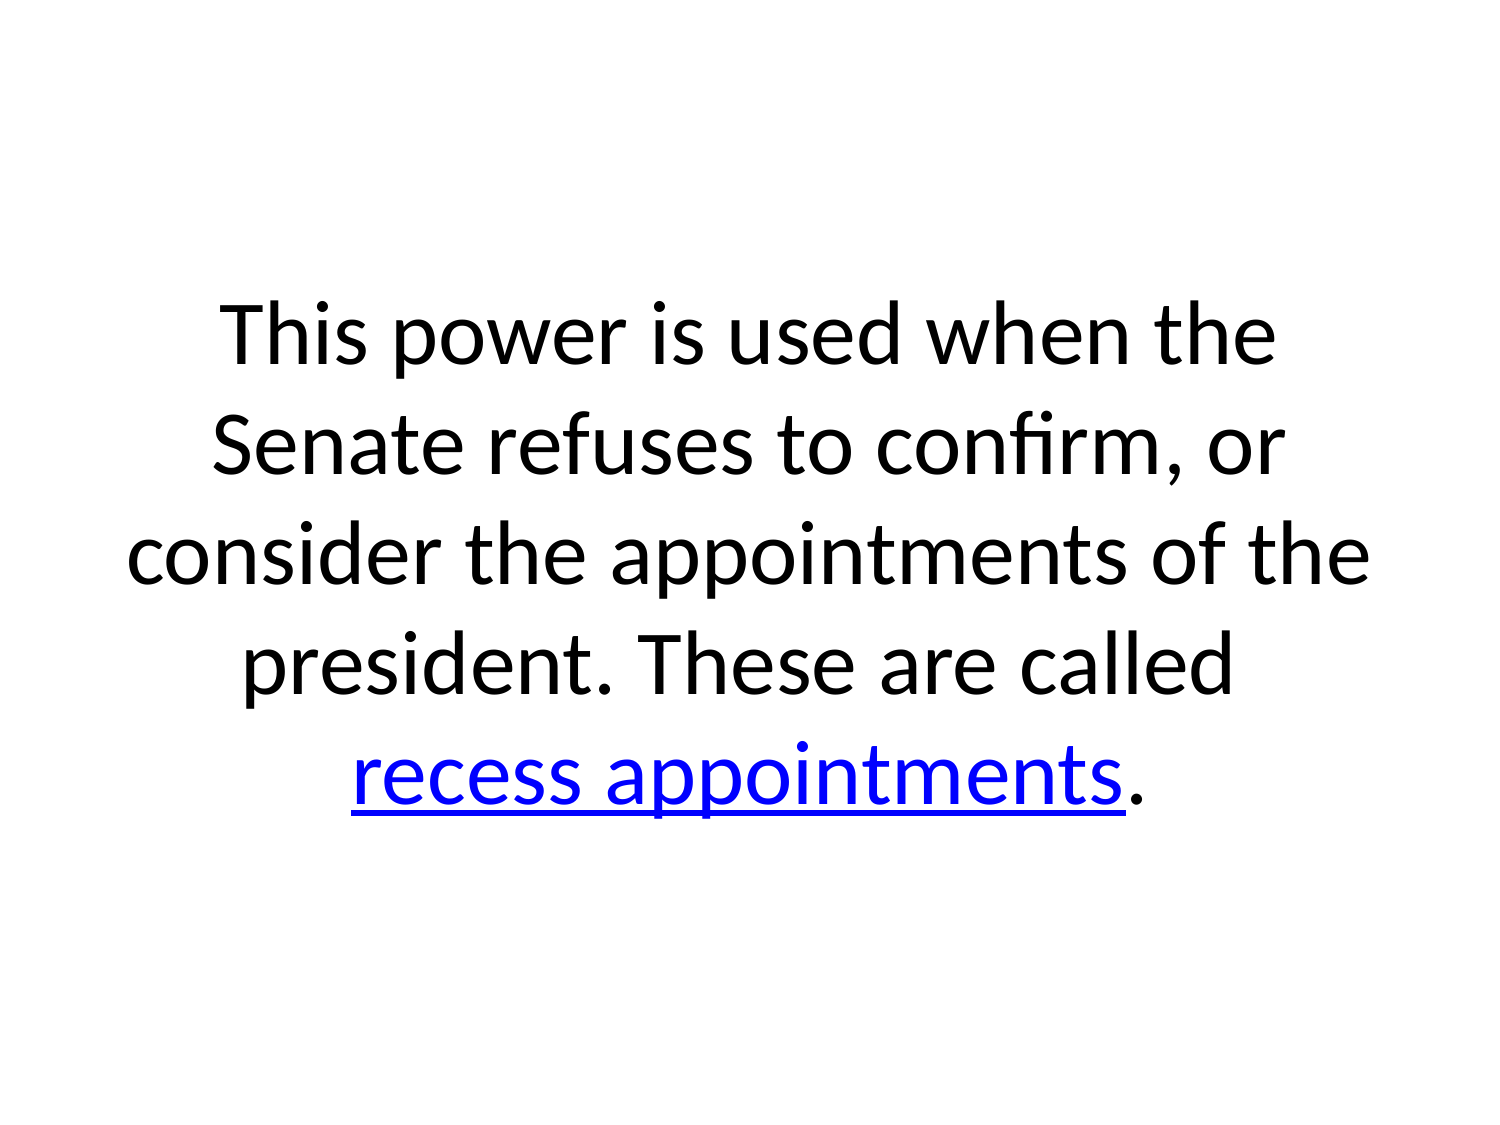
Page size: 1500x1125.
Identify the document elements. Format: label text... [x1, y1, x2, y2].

title This power is used when the Senate refuses to confirm, or consider the appointments of the president. These are called recess appointments. [74, 44, 1426, 1051]
